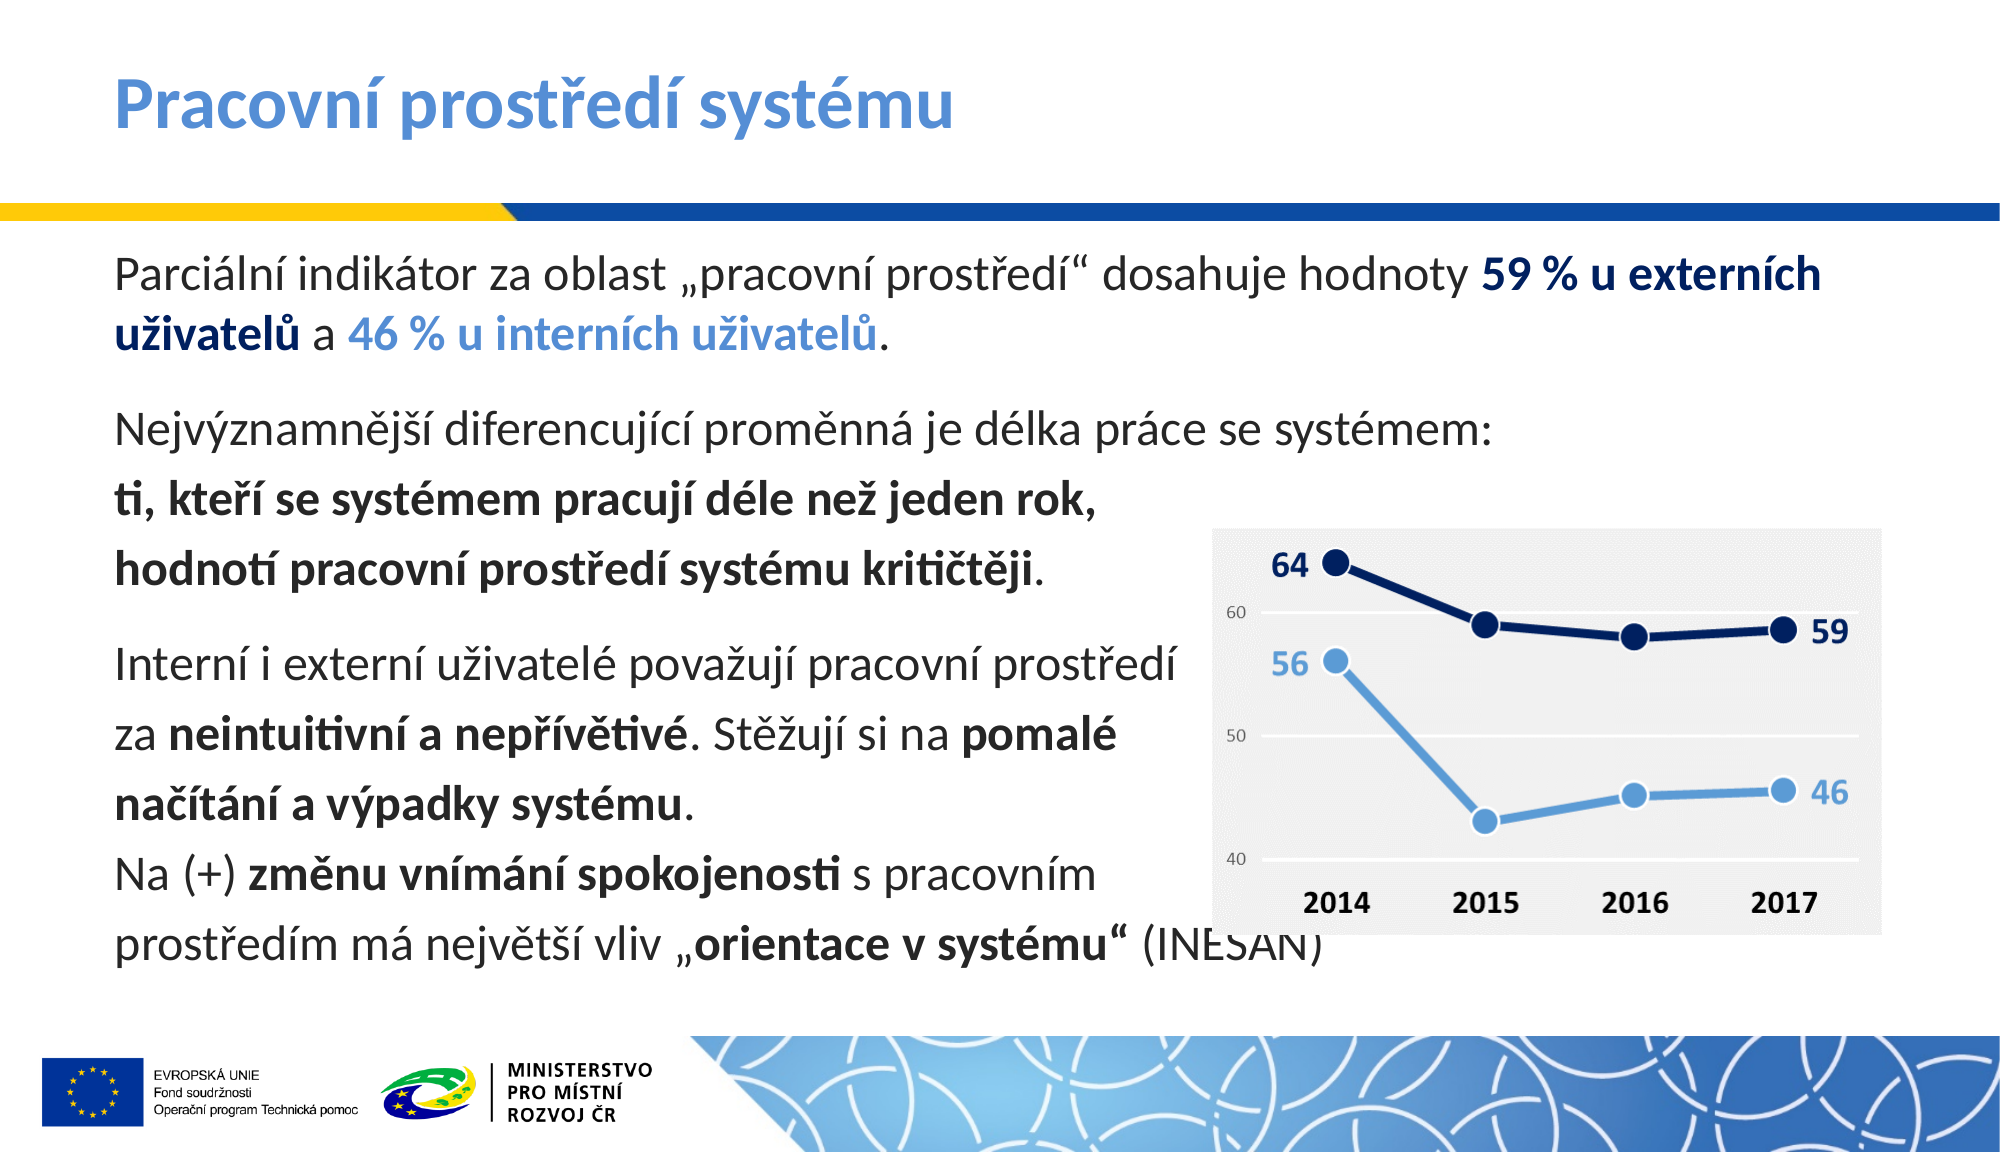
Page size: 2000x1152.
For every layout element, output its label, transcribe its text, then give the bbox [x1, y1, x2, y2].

picture [0, 203, 2000, 221]
picture [680, 1036, 2000, 1152]
title Pracovní prostředí systému [99, 46, 1900, 198]
picture [1212, 528, 1882, 935]
picture [19, 1035, 674, 1149]
list Parciální indikátor za oblast „pracovní prostředí“ dosahuje hodnoty 59 % u externích uživatelů a 46 % u interních uživatelů. Nejvýznamnější diferencující proměnná je délka práce se systémem: ti, kteří se systémem pracují déle než jeden rok, hodnotí pracovní prostředí systému kritičtěji. Interní i externí uživatelé považují pracovní prostředí za neintuitivní a nepřívětivé. Stěžují si na pomalé načítání a výpadky systému. Na (+) změnu vnímání spokojenosti s pracovním prostředím má největší vliv „orientace v systému“ (INESAN) [99, 233, 1900, 994]
